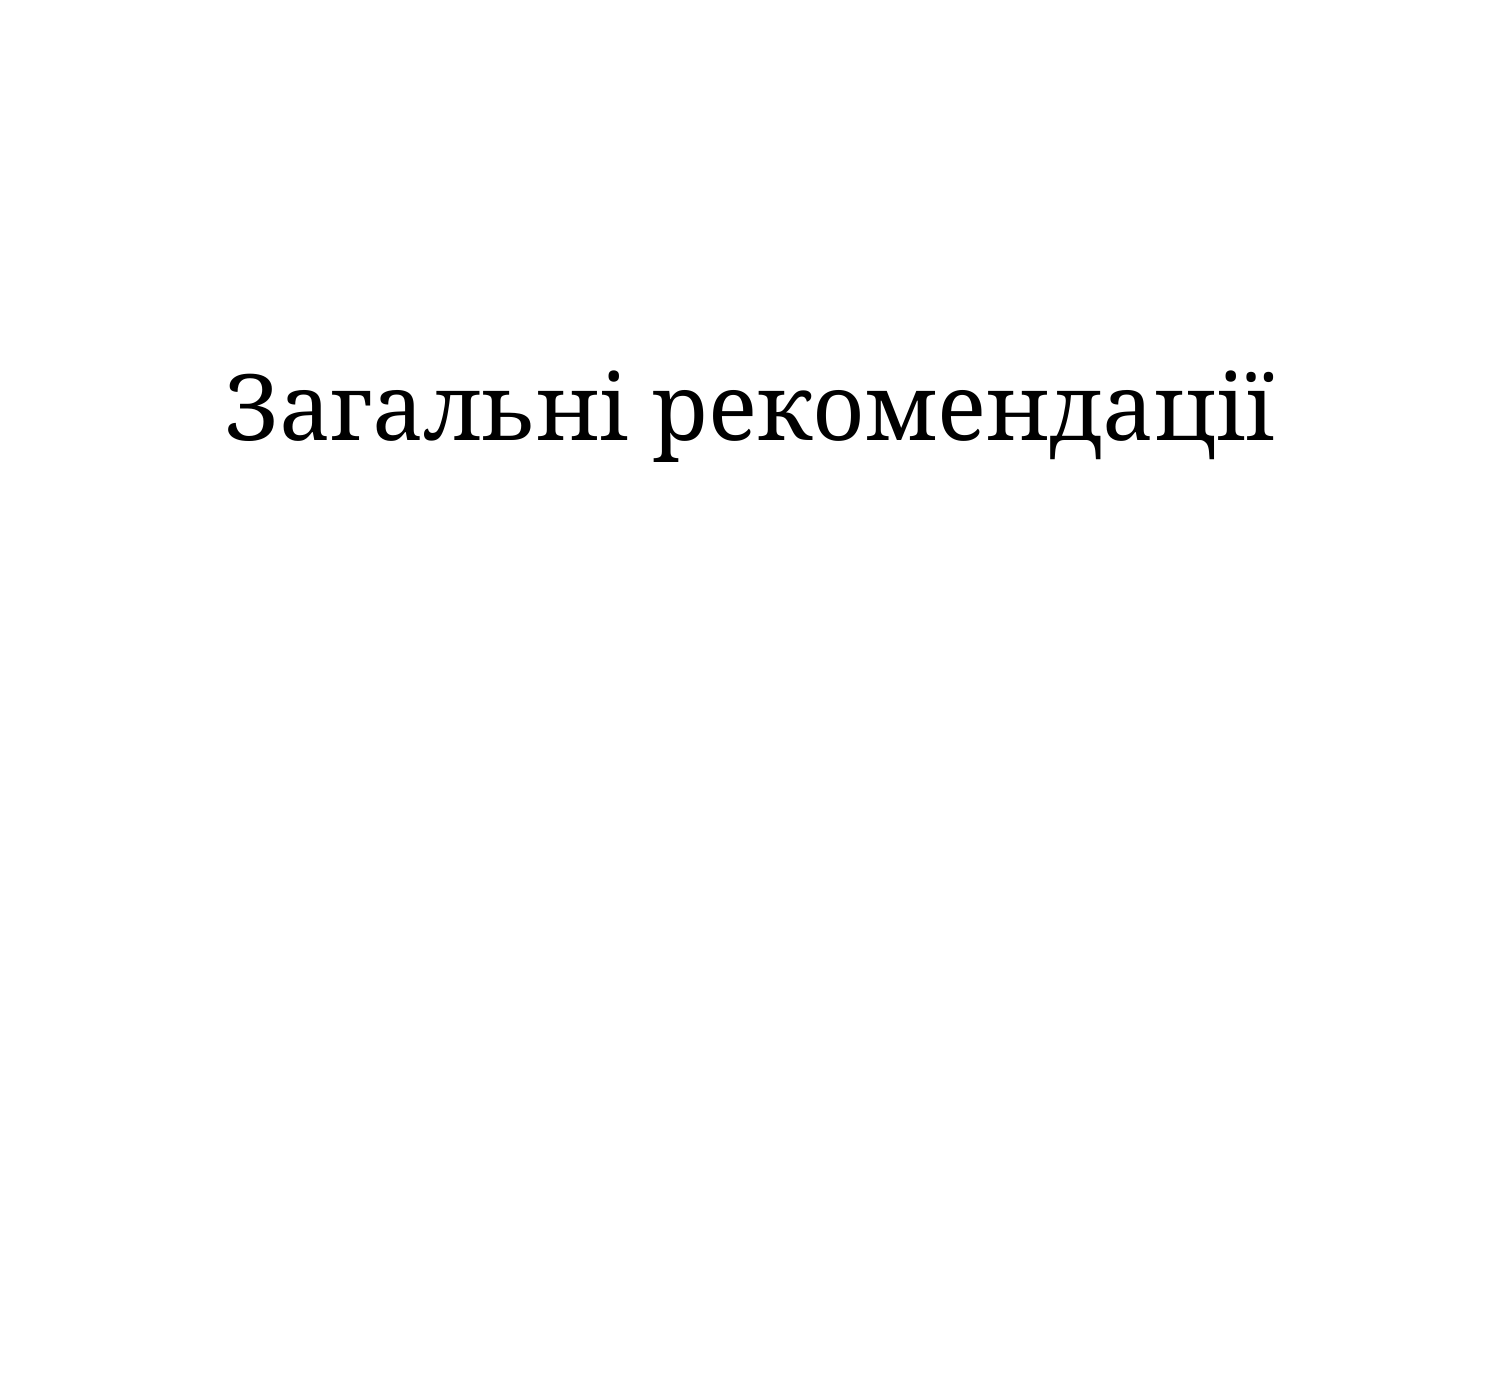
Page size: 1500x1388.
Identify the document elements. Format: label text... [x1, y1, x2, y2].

title Загальні рекомендації [112, 348, 1388, 460]
